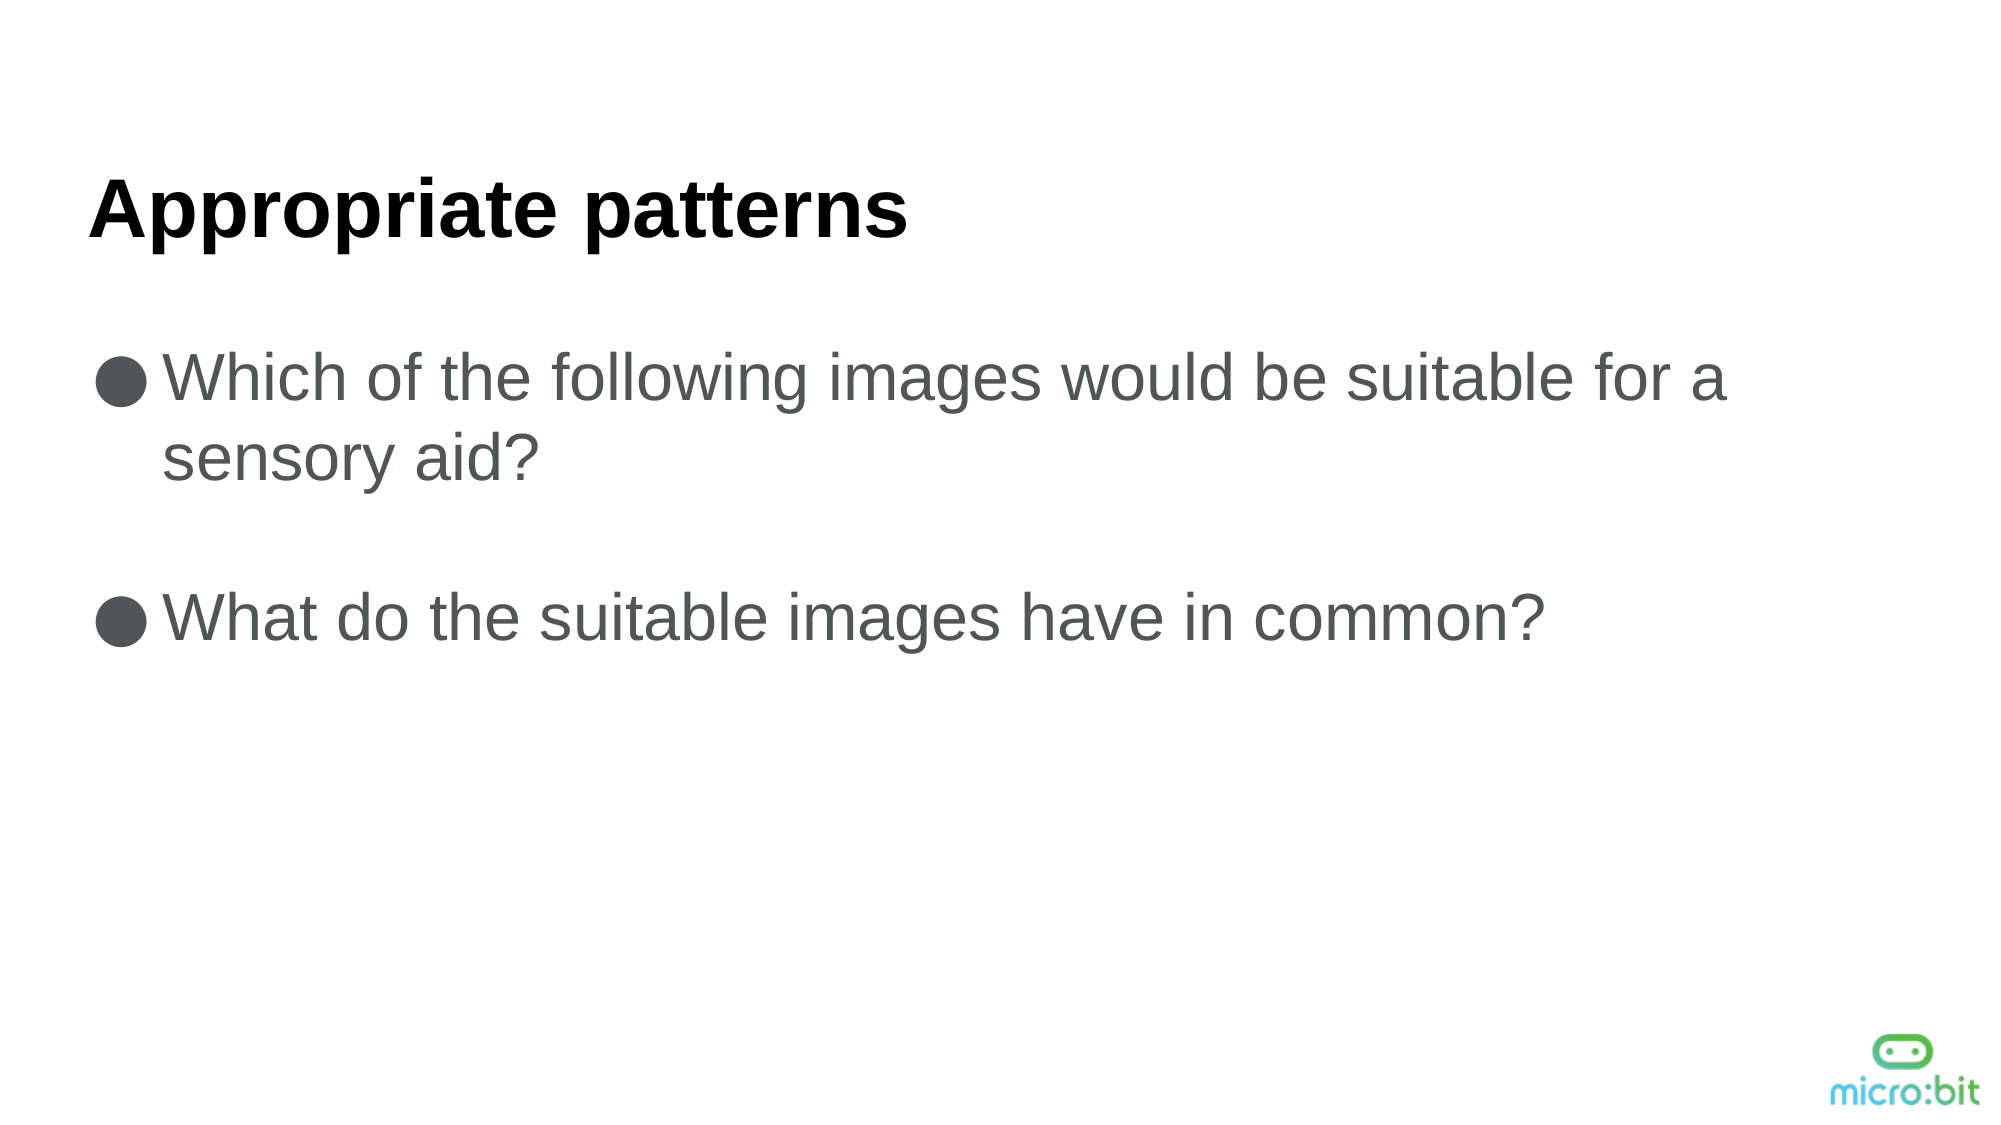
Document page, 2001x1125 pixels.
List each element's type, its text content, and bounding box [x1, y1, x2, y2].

picture [1830, 1029, 1980, 1106]
text_box Appropriate patterns Which of the following images would be suitable for a sensory aid? What do the suitable images have in common? [72, 60, 1918, 884]
